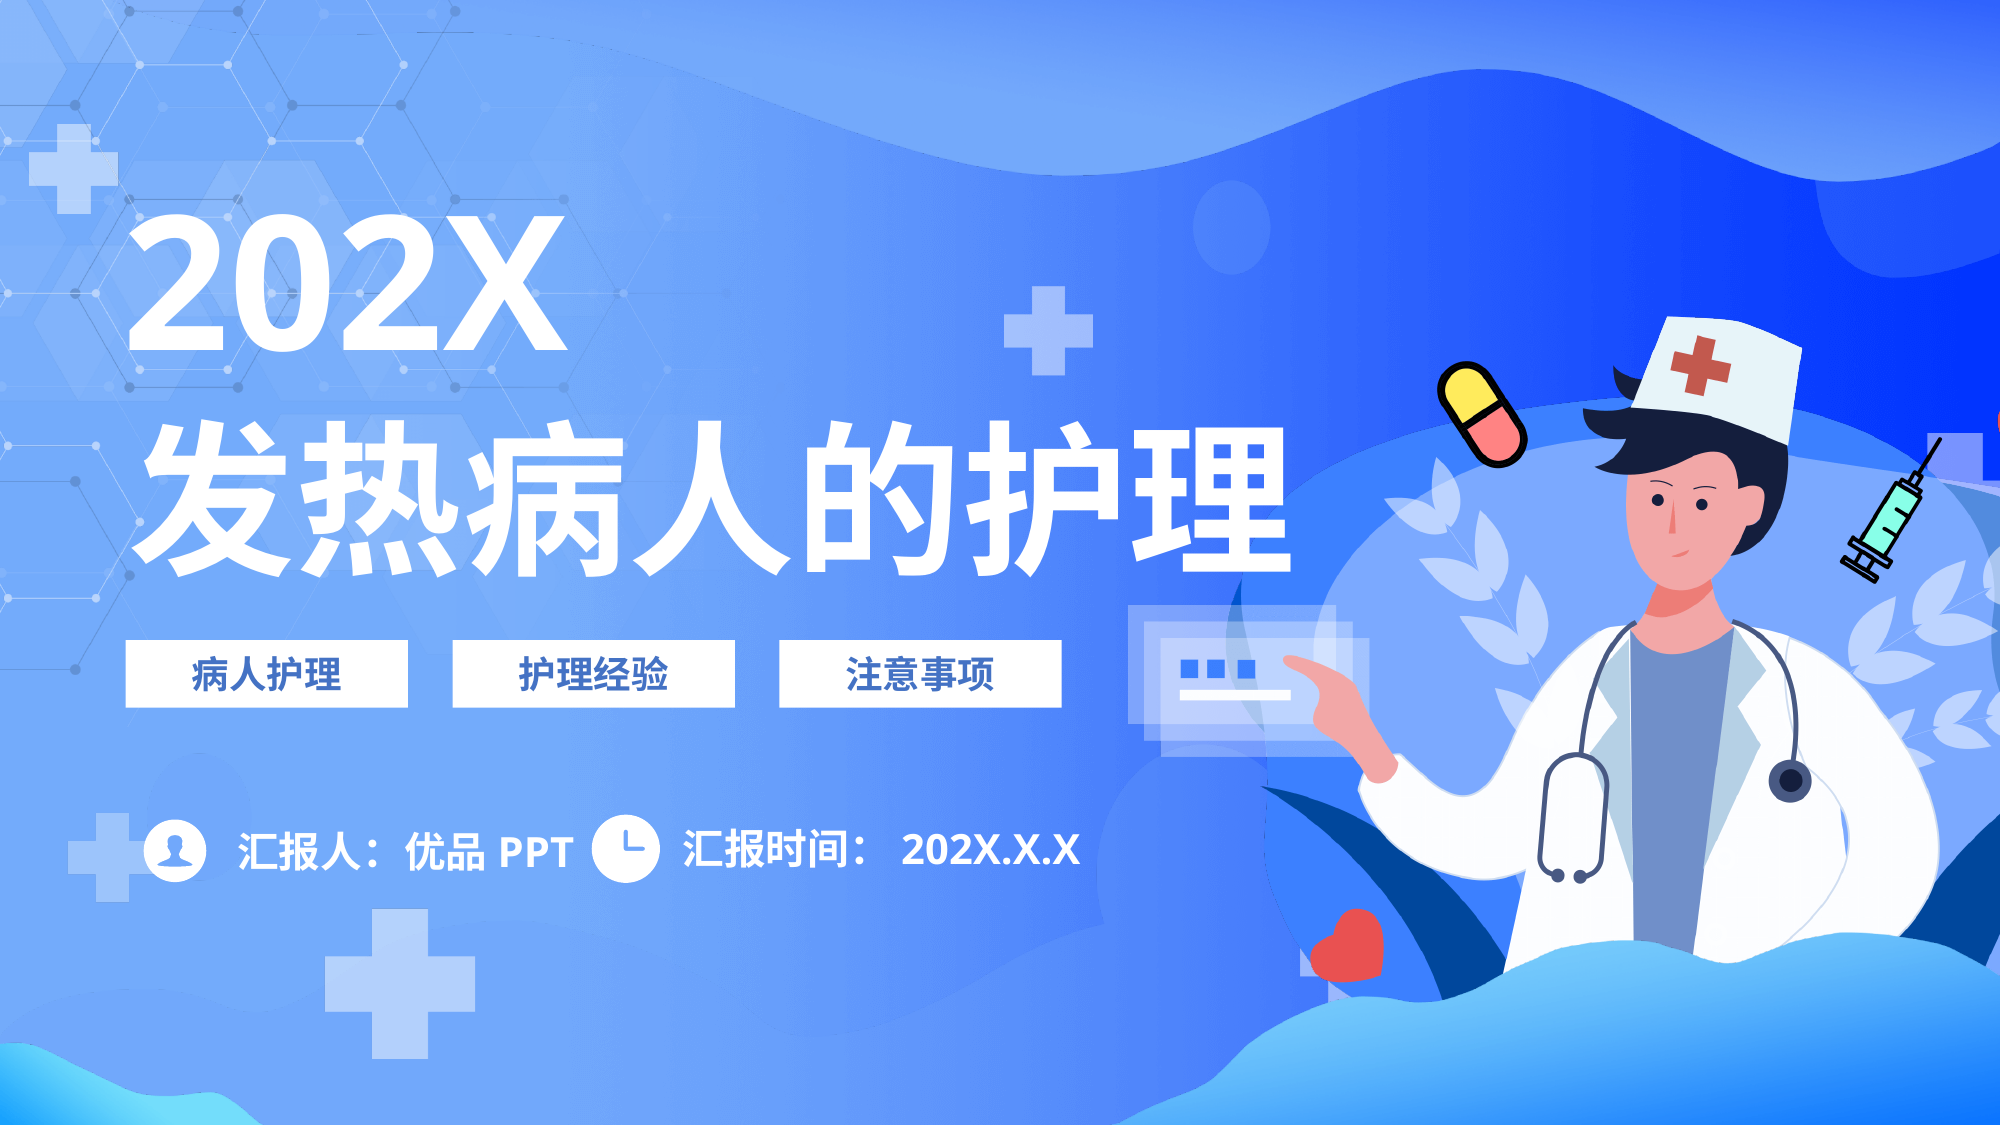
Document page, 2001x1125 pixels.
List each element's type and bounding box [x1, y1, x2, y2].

picture [0, 0, 2000, 1125]
text_box [591, 814, 1092, 883]
text_box [143, 817, 591, 884]
